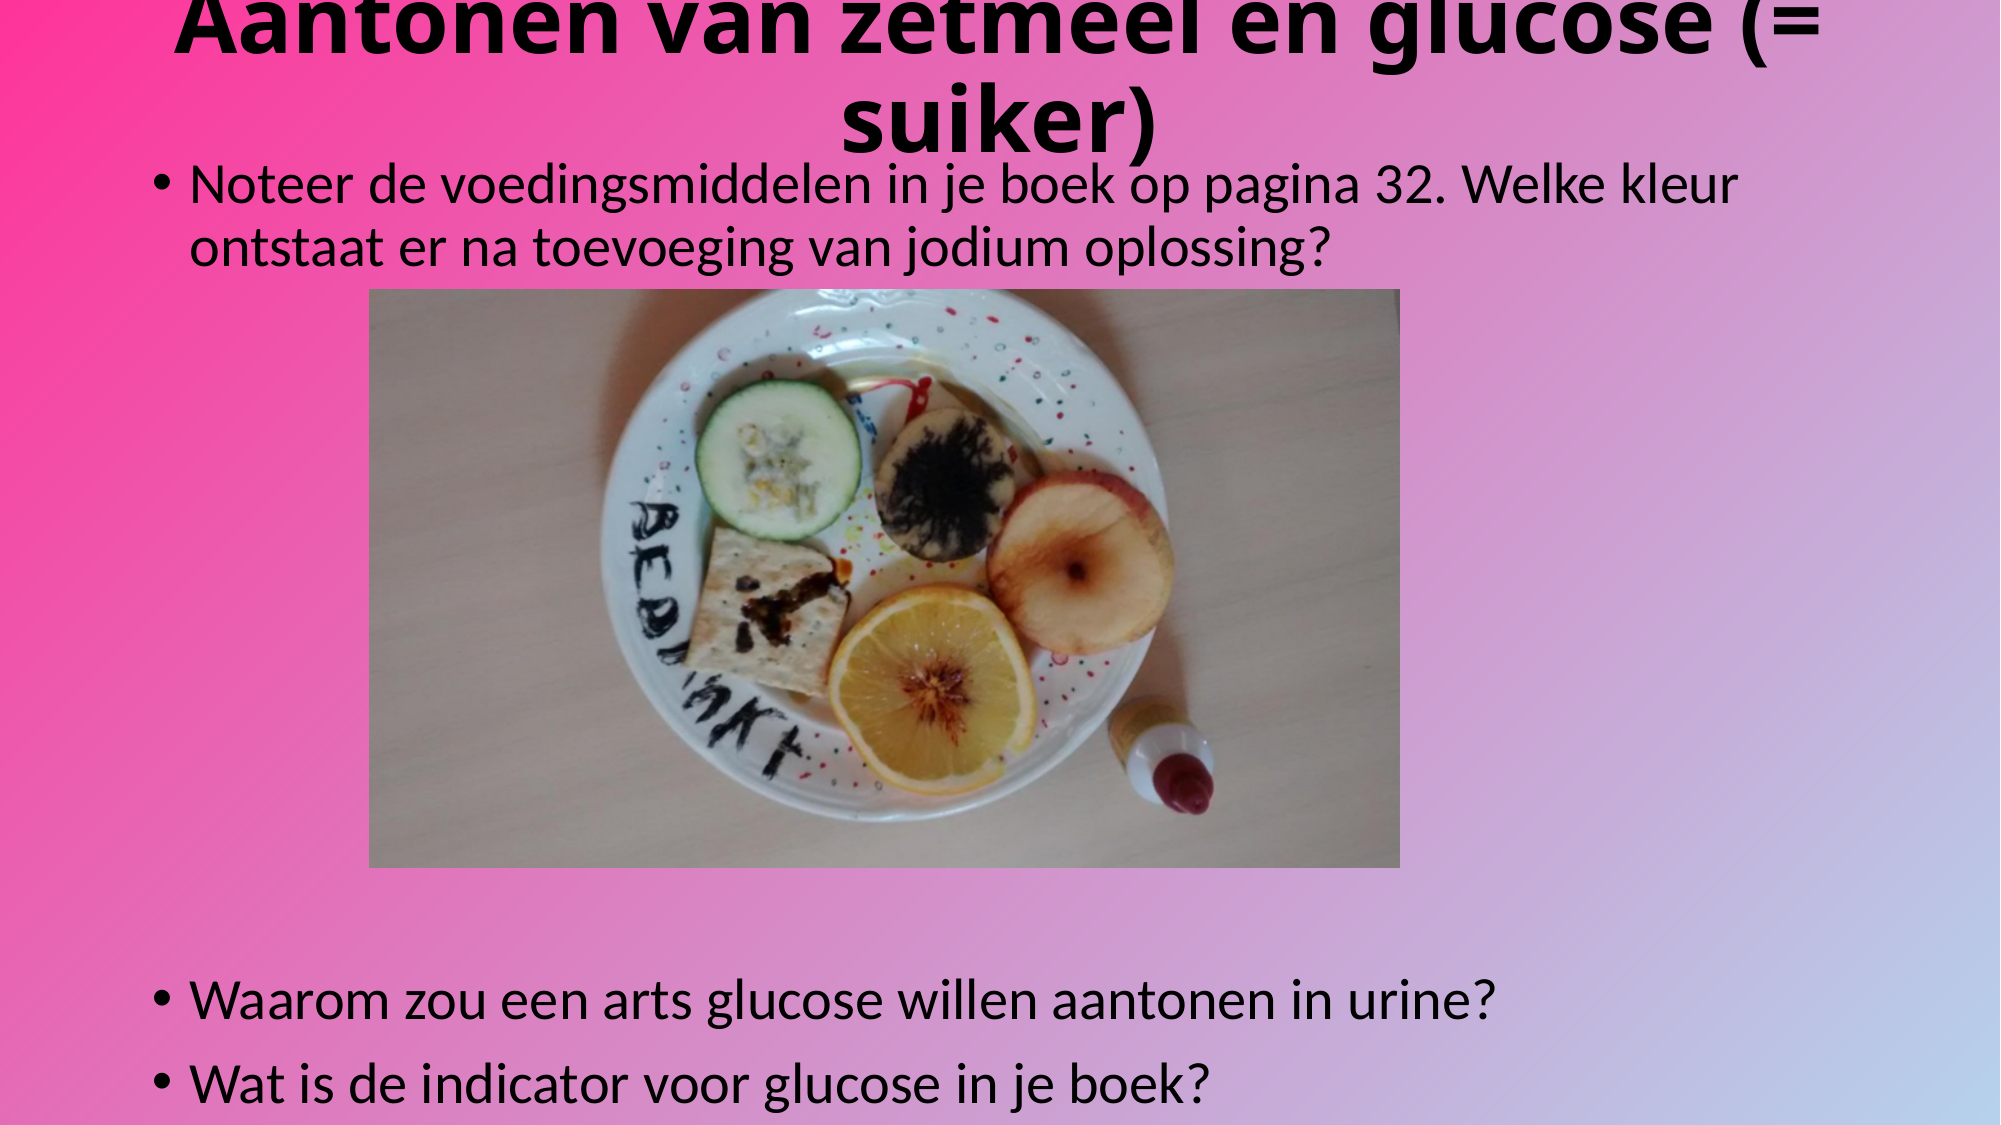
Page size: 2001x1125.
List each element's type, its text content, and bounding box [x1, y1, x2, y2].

list Noteer de voedingsmiddelen in je boek op pagina 32. Welke kleur ontstaat er na toevoeging van jodium oplossing? Waarom zou een arts glucose willen aantonen in urine? Wat is de indicator voor glucose in je boek? [136, 145, 1862, 1125]
title Aantonen van zetmeel en glucose (= suiker) [59, 0, 1940, 146]
picture [369, 288, 1400, 868]
